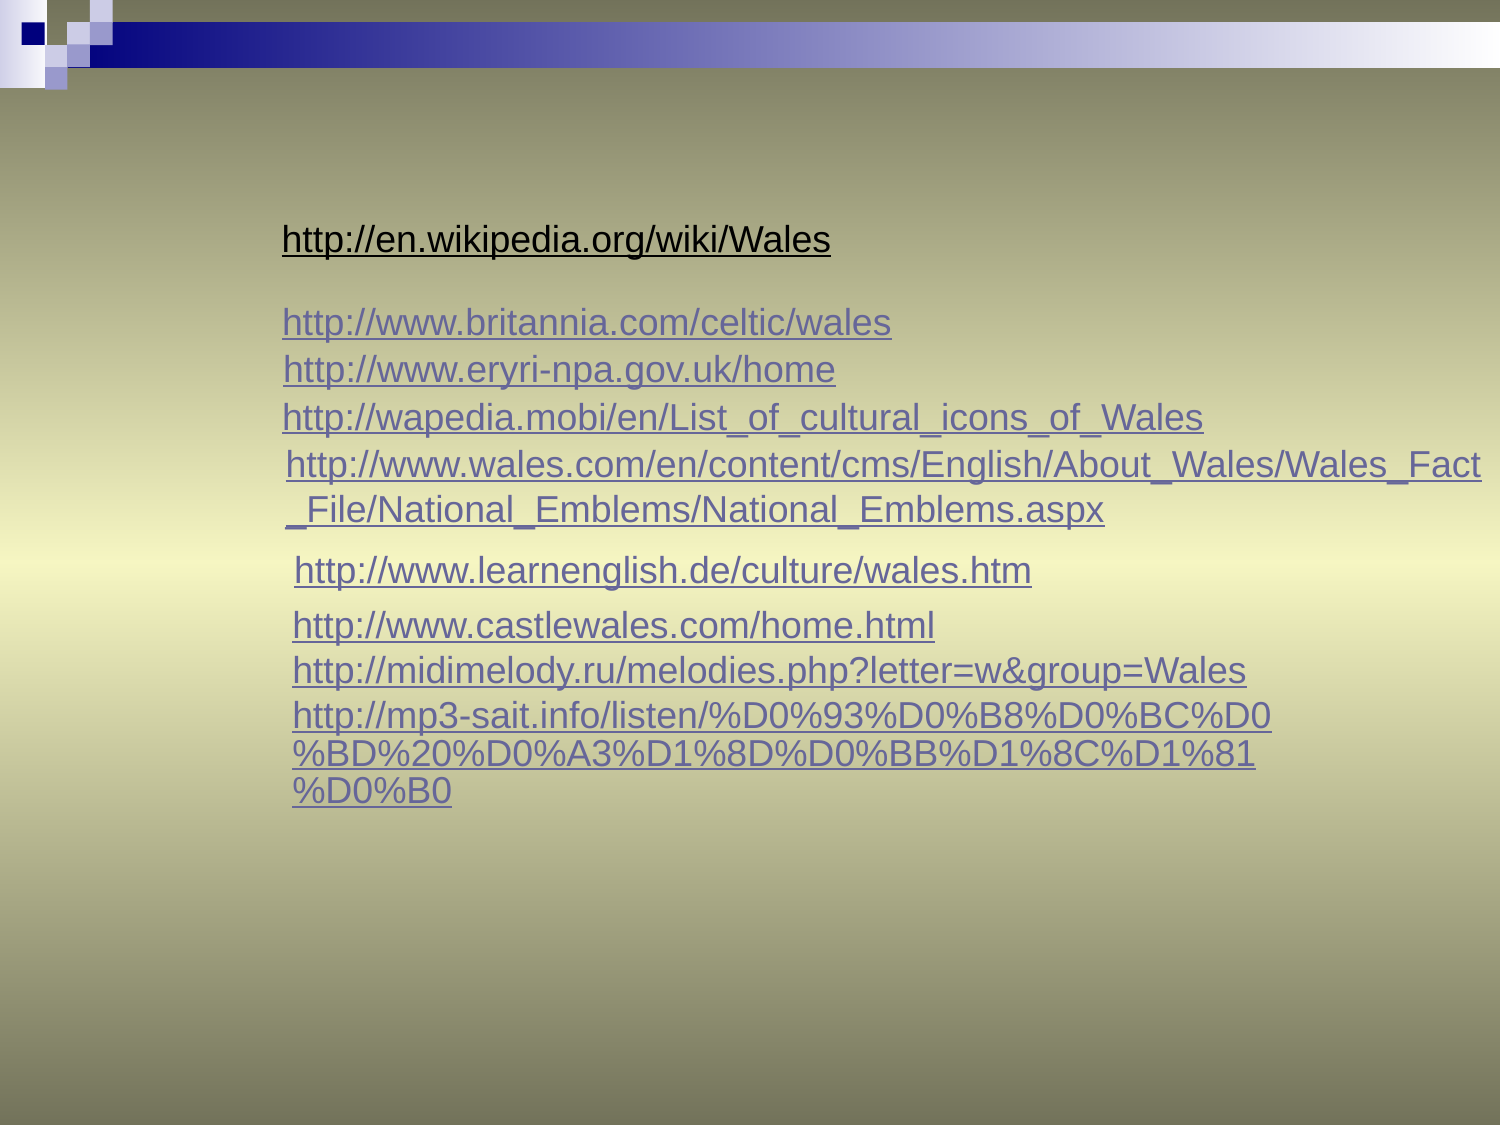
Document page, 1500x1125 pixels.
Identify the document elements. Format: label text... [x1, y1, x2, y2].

text_box http://wapedia.mobi/en/List_of_cultural_icons_of_Wales [267, 385, 1219, 491]
text_box http://www.castlewales.com/home.html http://midimelody.ru/melodies.php?letter=w&group=Wales http://mp3-sait.info/listen/%D0%93%D0%B8%D0%BC%D0%BD%20%D0%A3%D1%8D%D0%BB%D1%8C%D1%81%D0%B0 [277, 593, 1296, 789]
text_box http://www.eryri-npa.gov.uk/home [268, 337, 852, 385]
text_box http://www.learnenglish.de/culture/wales.htm [279, 538, 1048, 593]
text_box http://www.britannia.com/celtic/wales [267, 290, 907, 351]
text_box http://www.wales.com/en/content/cms/English/About_Wales/Wales_Fact _File/National_Emblems/National_Emblems.aspx [270, 432, 1497, 628]
text_box http://en.wikipedia.org/wiki/Wales [266, 207, 847, 313]
